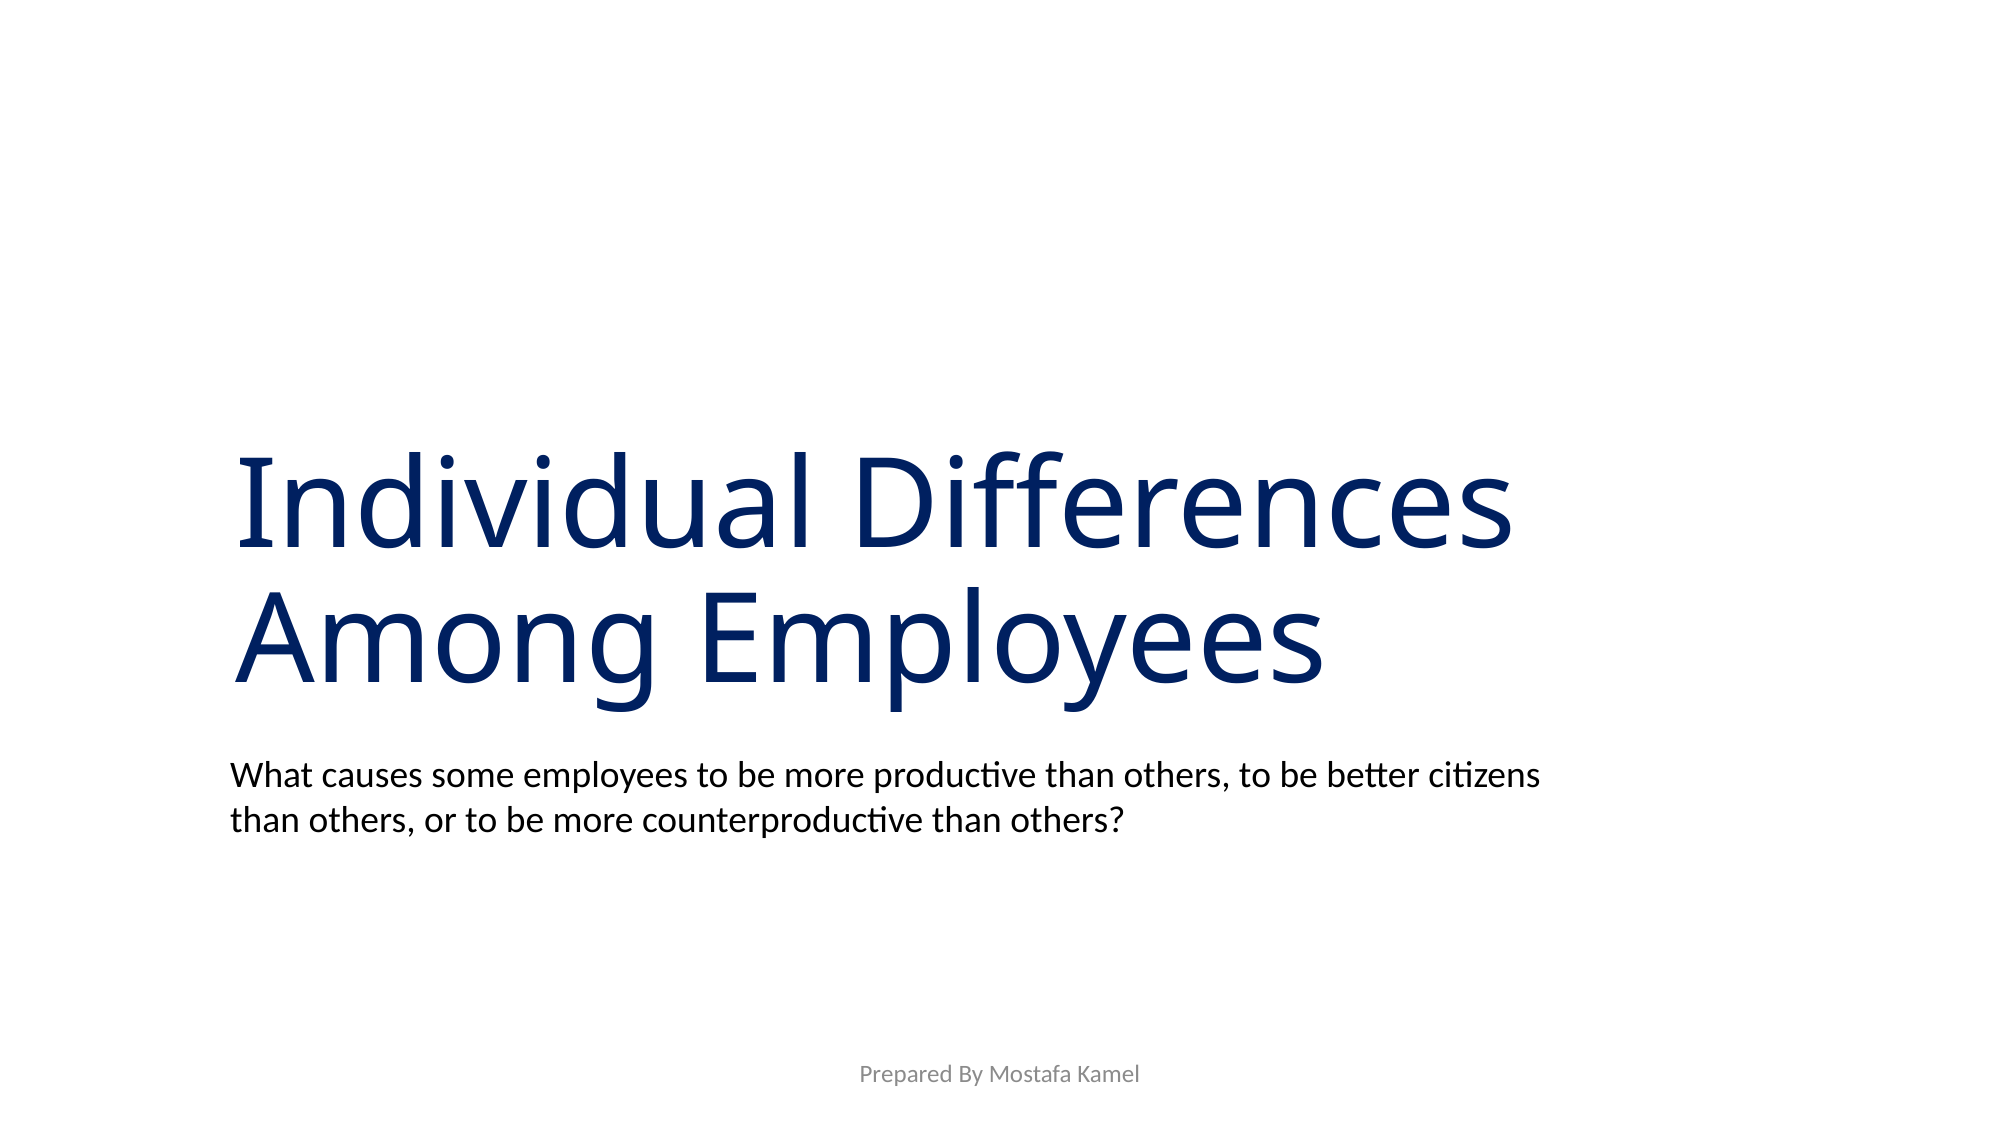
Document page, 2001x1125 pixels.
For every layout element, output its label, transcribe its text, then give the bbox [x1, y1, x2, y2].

text_box What causes some employees to be more productive than others, to be better citizens than others, or to be more counterproductive than others? [215, 742, 1725, 848]
footer Prepared By Mostafa Kamel [662, 1042, 1338, 1103]
title Individual Differences Among Employees [220, 325, 1721, 717]
